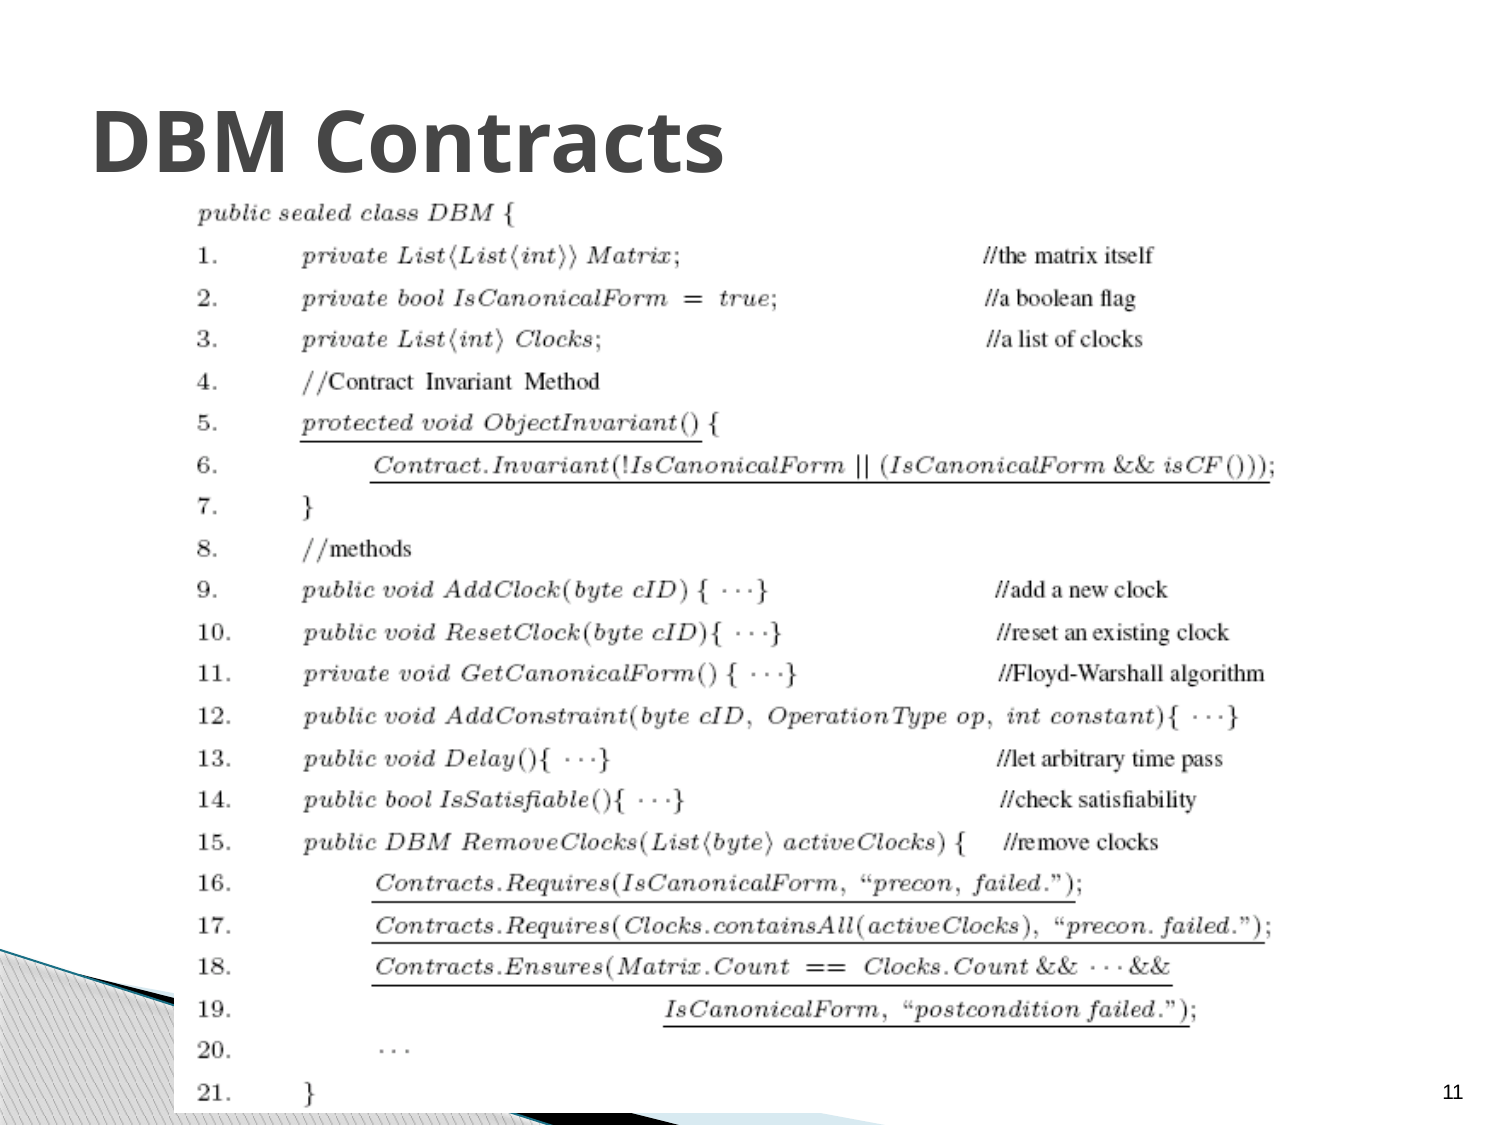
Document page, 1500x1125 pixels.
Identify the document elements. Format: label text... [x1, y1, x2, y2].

title DBM Contracts [75, 45, 1425, 233]
slide_number 11 [1418, 1051, 1479, 1112]
picture [174, 199, 1313, 1113]
